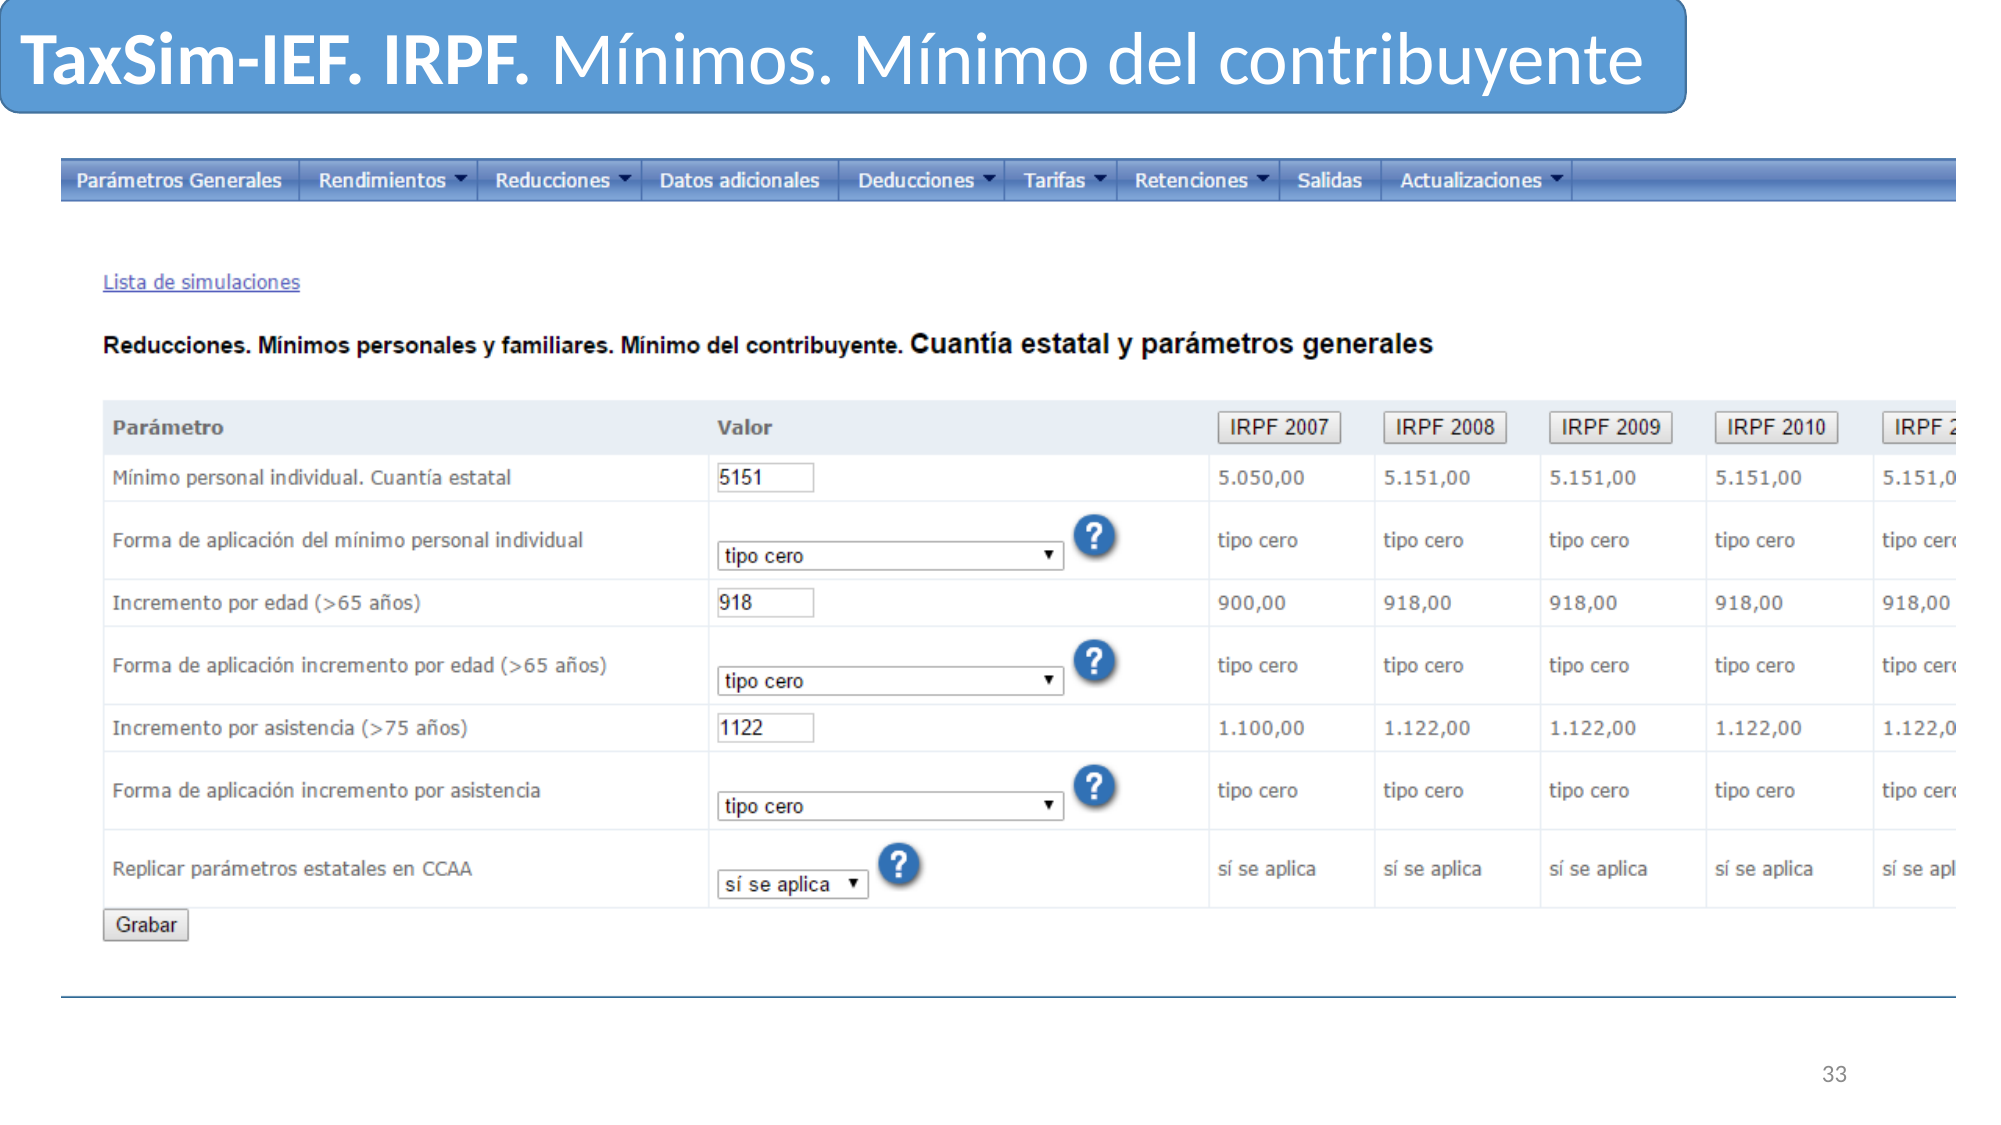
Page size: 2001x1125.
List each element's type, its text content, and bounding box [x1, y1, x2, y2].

text_box TaxSim-IEF. IRPF. Mínimos. Mínimo del contribuyente [0, 0, 1687, 114]
slide_number 33 [1412, 1042, 1863, 1103]
picture [61, 158, 1956, 998]
